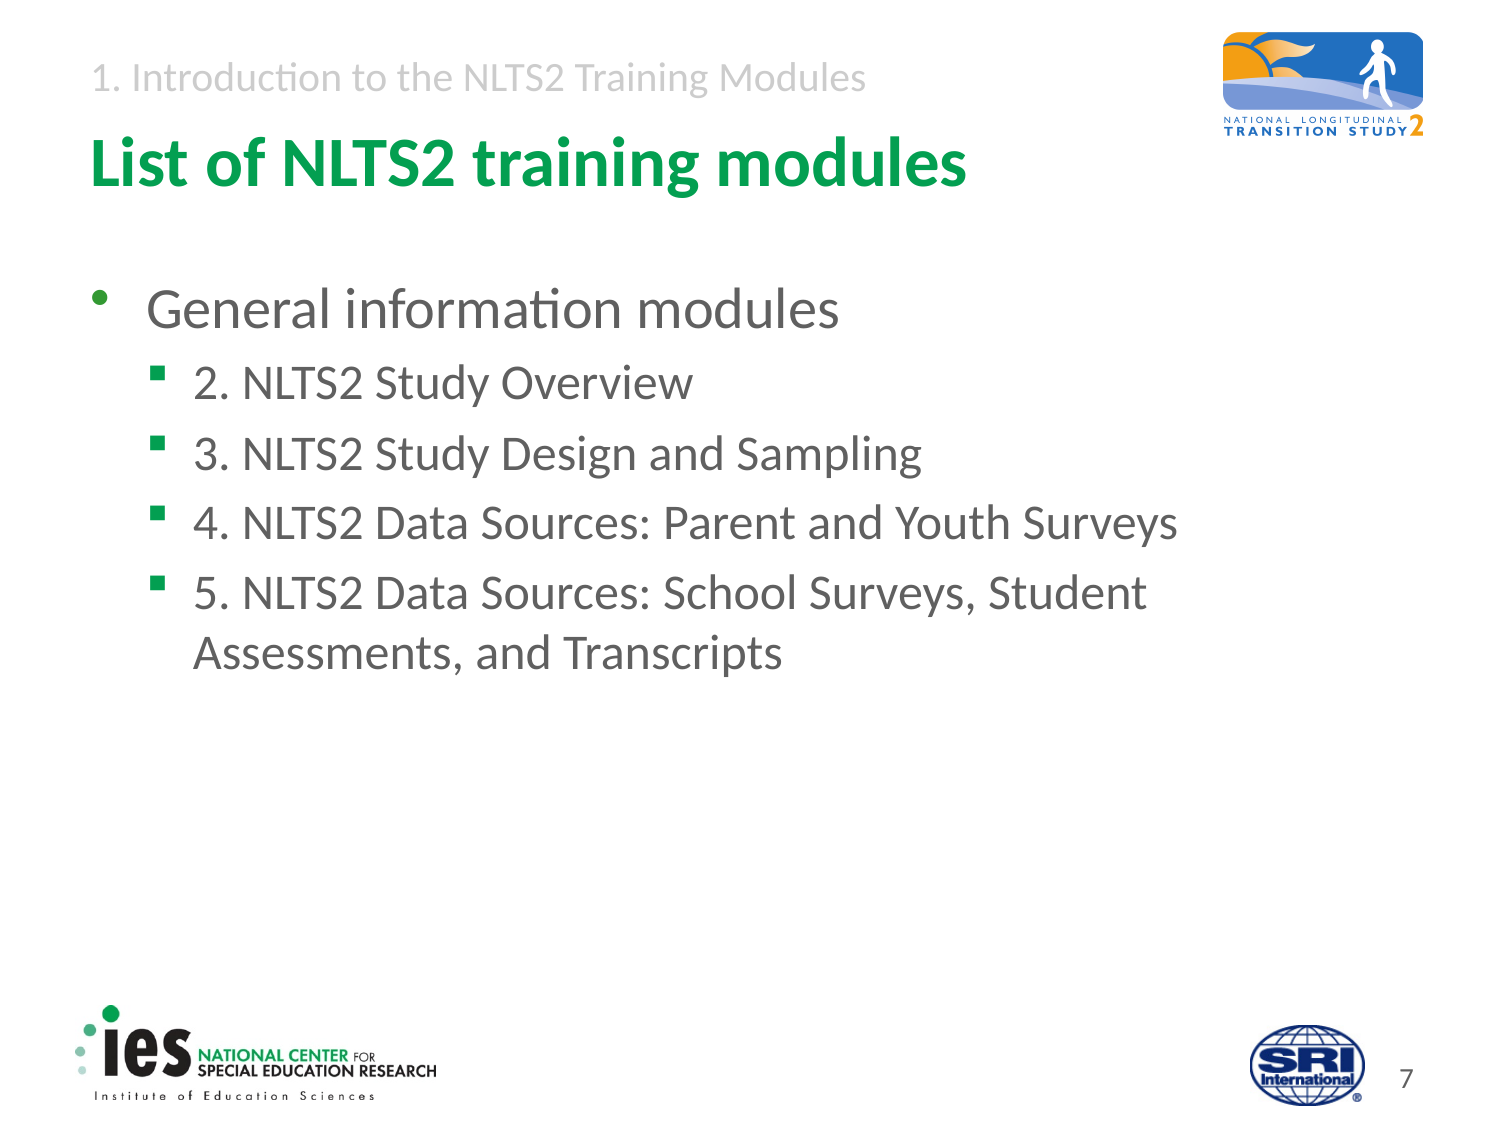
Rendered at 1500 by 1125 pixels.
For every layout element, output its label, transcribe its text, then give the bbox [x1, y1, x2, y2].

slide_number 6 [1325, 1051, 1430, 1125]
title List of NLTS2 training modules [74, 90, 1426, 226]
list General information modules 2. NLTS2 Study Overview 3. NLTS2 Study Design and Sampling 4. NLTS2 Data Sources: Parent and Youth Surveys 5. NLTS2 Data Sources: School Surveys, Student Assessments, and Transcripts [74, 262, 1426, 1006]
picture [1250, 1025, 1365, 1106]
picture [75, 1006, 436, 1100]
